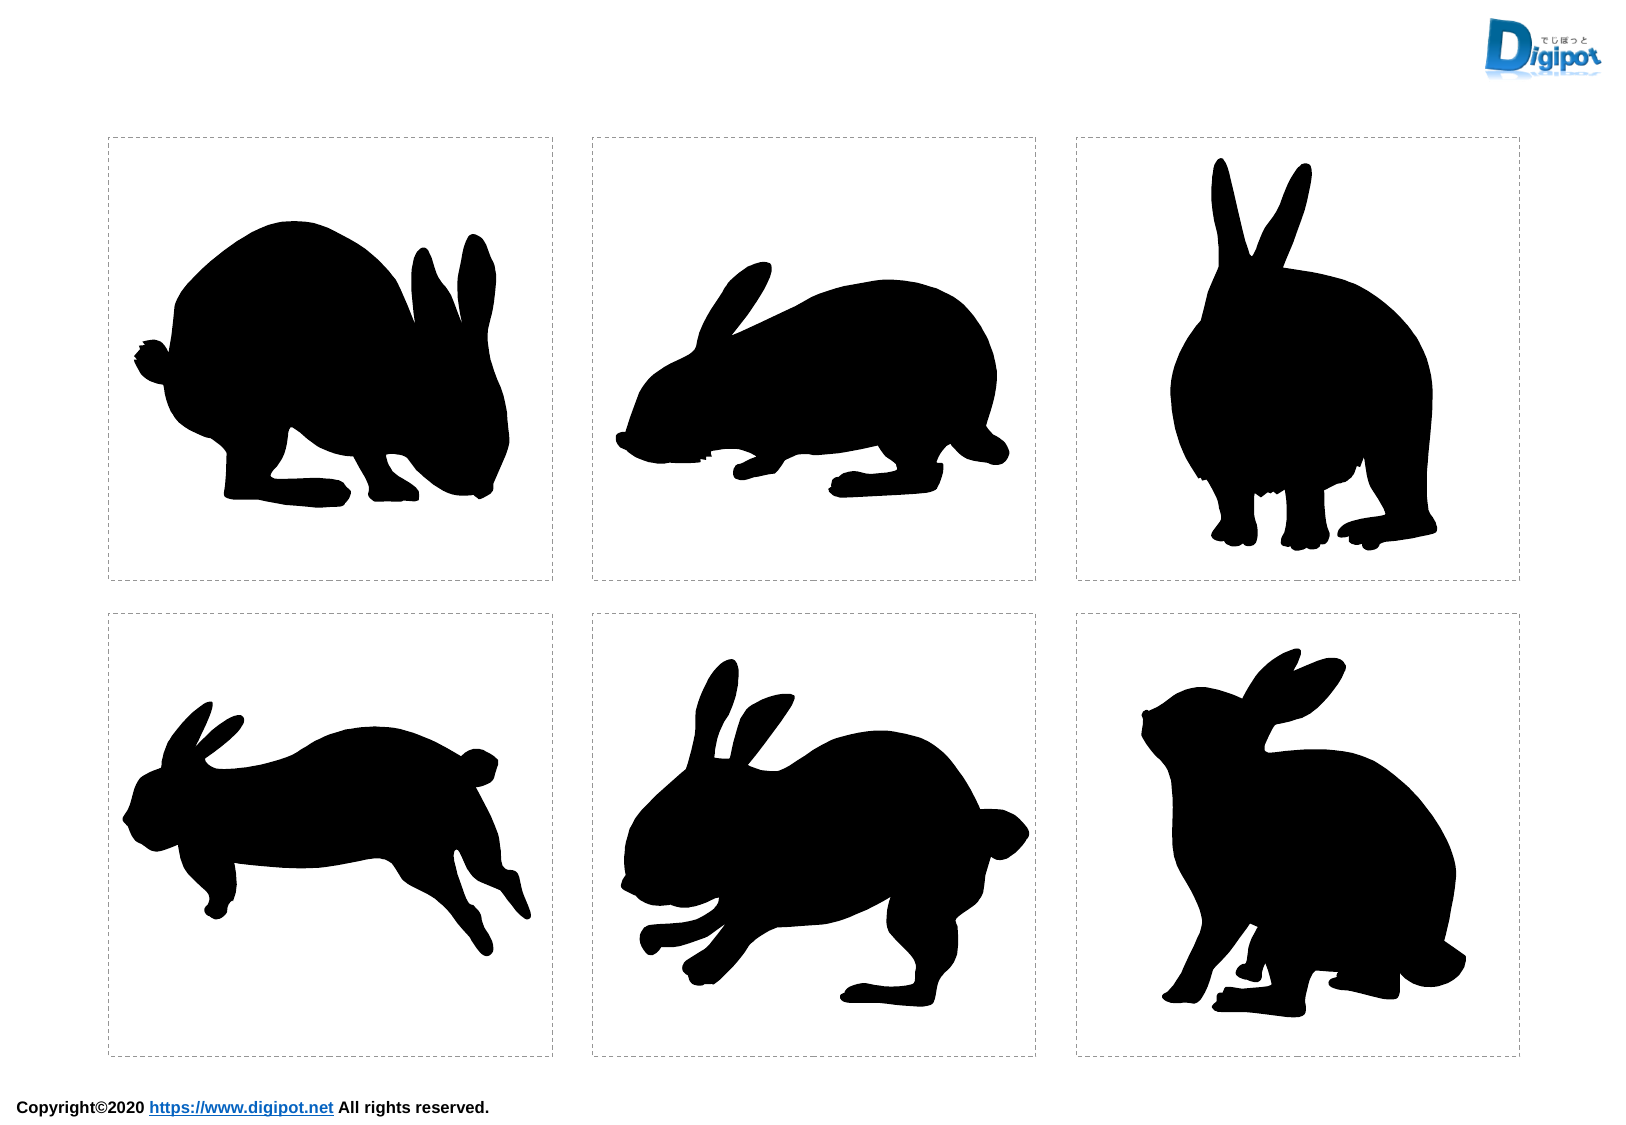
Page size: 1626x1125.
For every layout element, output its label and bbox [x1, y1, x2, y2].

text_box [615, 261, 1010, 498]
text_box [620, 659, 1030, 1007]
text_box [1141, 648, 1466, 1018]
text_box [122, 701, 531, 957]
text_box [133, 221, 510, 508]
text_box [1170, 158, 1438, 551]
picture [1485, 18, 1602, 82]
